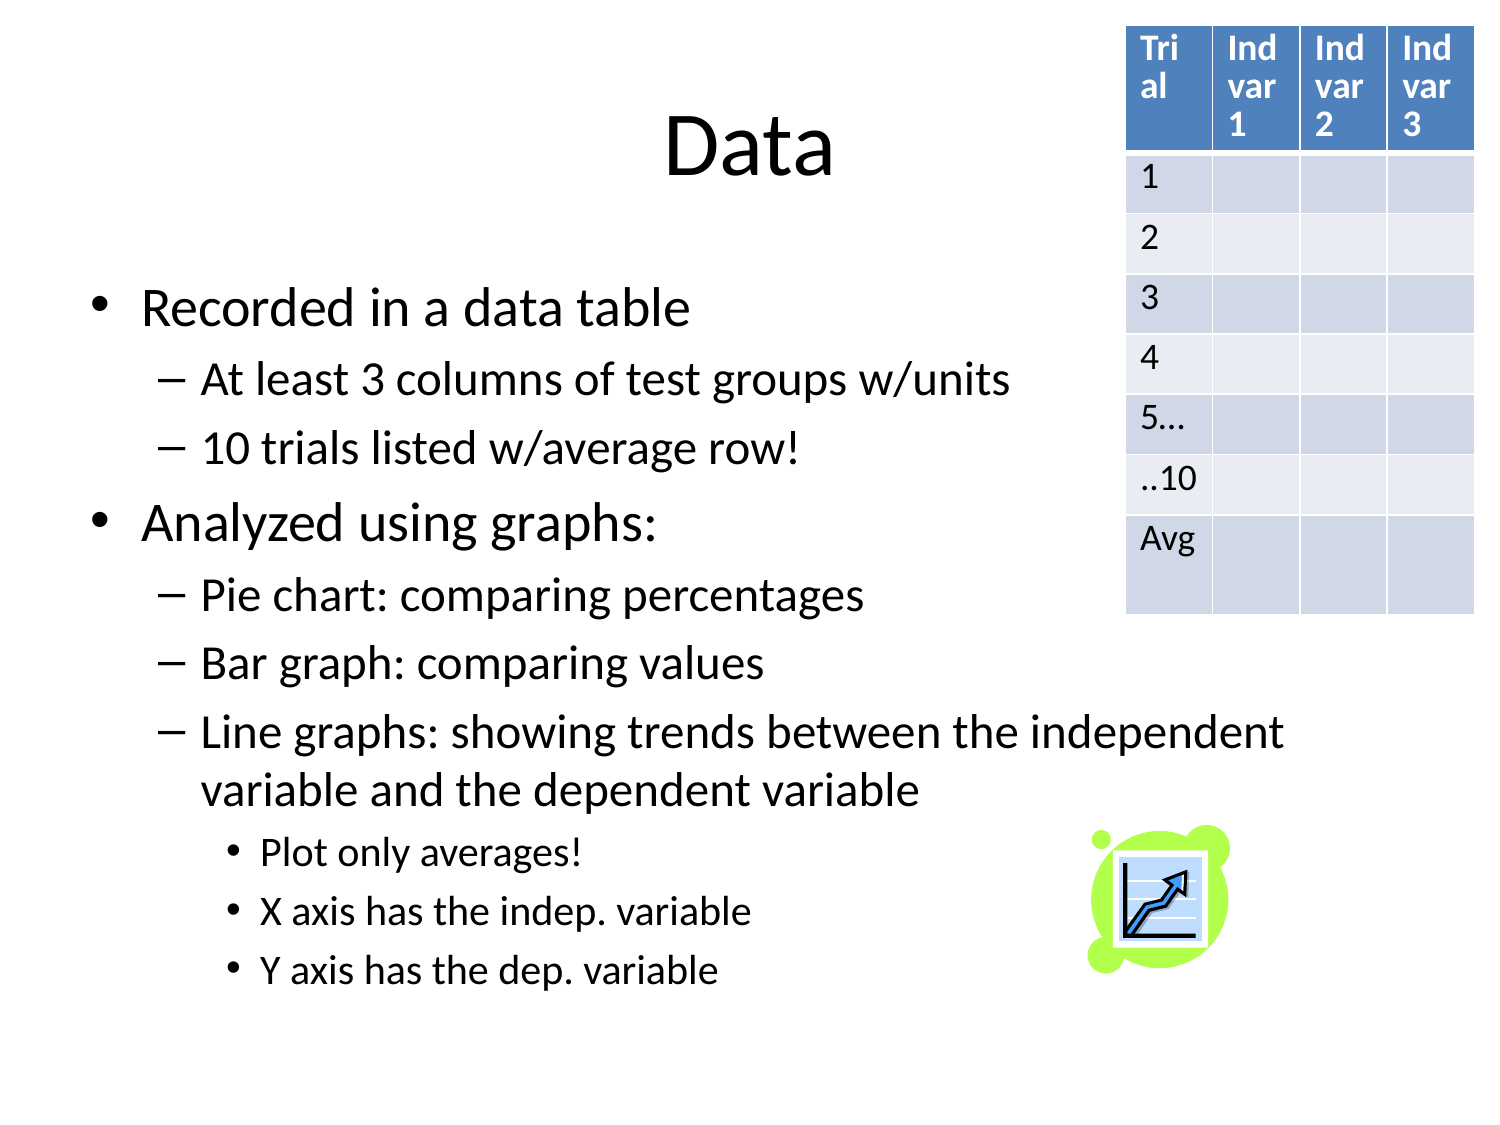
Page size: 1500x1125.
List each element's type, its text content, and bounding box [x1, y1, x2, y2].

table_cell [1388, 275, 1474, 333]
table_cell 4 [1126, 335, 1212, 393]
table_cell 5… [1126, 395, 1212, 454]
table_cell [1301, 275, 1386, 333]
table_cell [1213, 516, 1299, 614]
table_cell [1388, 156, 1474, 213]
table_cell [1301, 156, 1386, 213]
table_cell [1301, 455, 1386, 514]
table_cell ..10 [1126, 455, 1212, 514]
table_cell [1301, 516, 1386, 614]
table_cell [1213, 335, 1299, 393]
table_cell [1301, 214, 1386, 273]
table_cell [1213, 156, 1299, 213]
table_header Trial [1126, 26, 1212, 150]
table_header Ind var 1 [1213, 26, 1299, 150]
table_cell 3 [1126, 275, 1212, 333]
table_cell 2 [1126, 214, 1212, 273]
table_cell [1301, 335, 1386, 393]
table_cell [1388, 455, 1474, 514]
table_cell [1213, 275, 1299, 333]
table_cell [1388, 335, 1474, 393]
picture [1087, 824, 1231, 974]
table_cell [1388, 214, 1474, 273]
table_header Ind var 2 [1301, 26, 1386, 150]
title Data [75, 45, 1124, 233]
table_cell [1213, 455, 1299, 514]
table_header Ind var 3 [1388, 26, 1474, 150]
list Recorded in a data table At least 3 columns of test groups w/units 10 trials listed w/average row! Analyzed using graphs: Pie chart: comparing percentages Bar graph: comparing values Line graphs: showing trends between the independent variable and the dependent variable Plot only averages! X axis has the indep. variable Y axis has the dep. variable [75, 262, 1425, 1005]
table_cell Avg [1126, 516, 1212, 614]
table_cell [1388, 516, 1474, 614]
table_cell [1213, 214, 1299, 273]
table_cell 1 [1126, 156, 1212, 213]
table_cell [1388, 395, 1474, 454]
table_cell [1213, 395, 1299, 454]
table_cell [1301, 395, 1386, 454]
